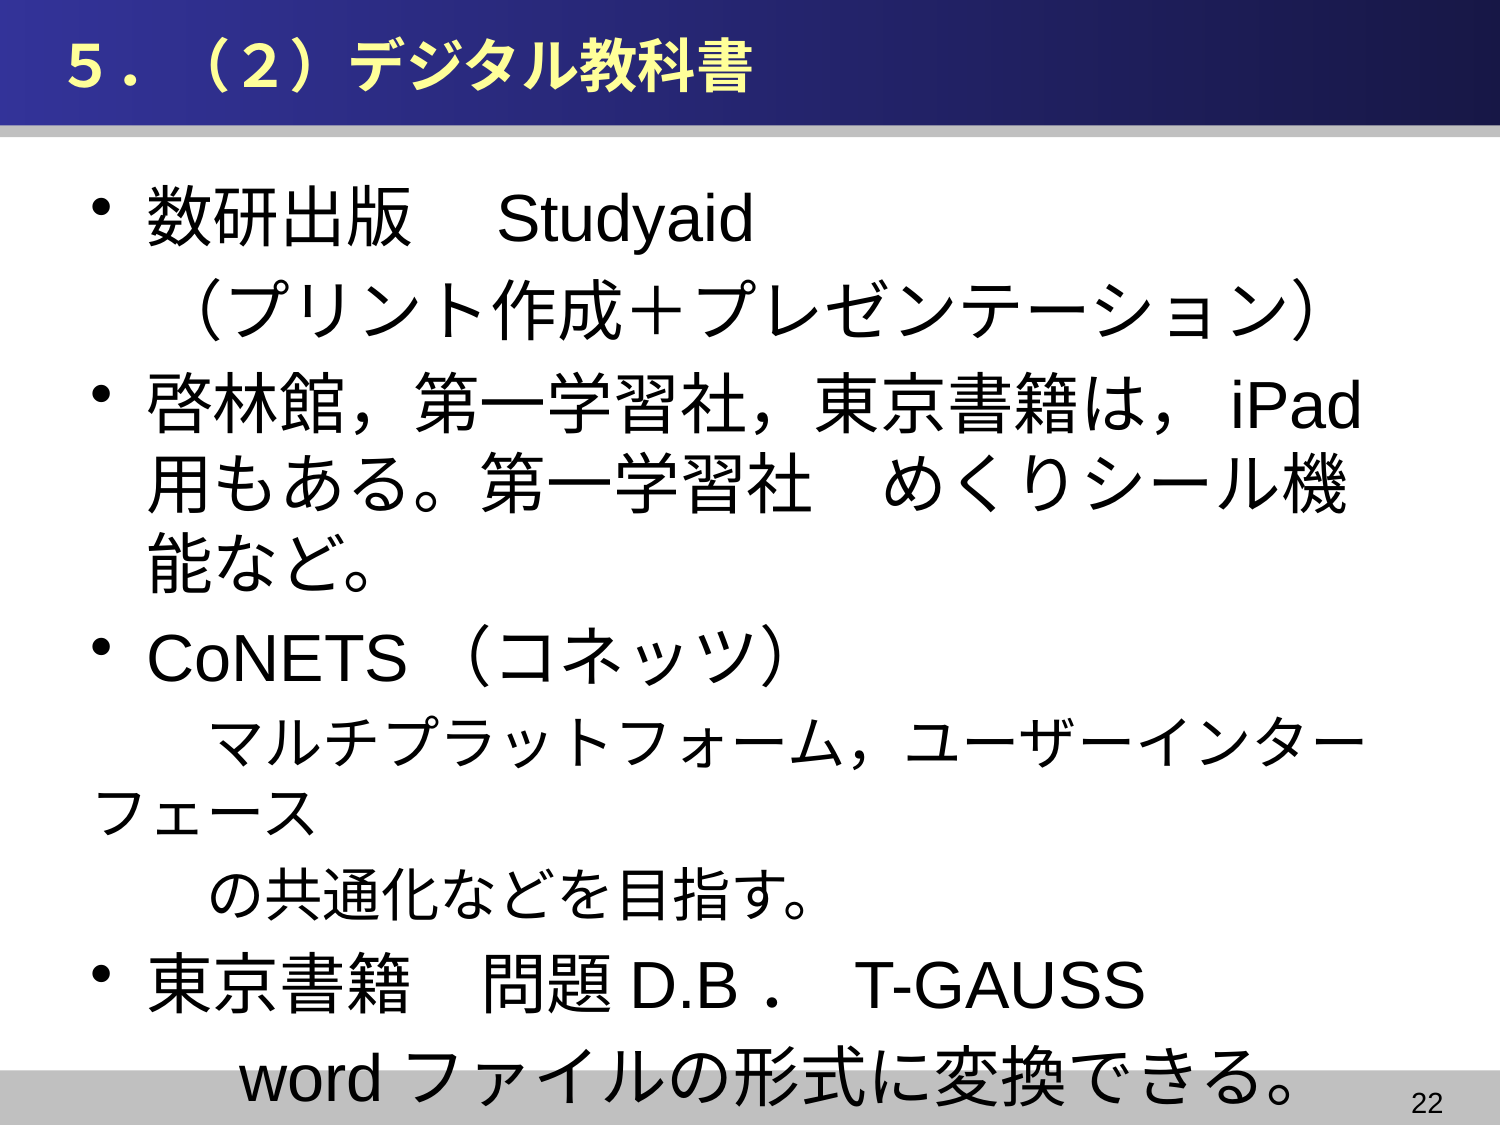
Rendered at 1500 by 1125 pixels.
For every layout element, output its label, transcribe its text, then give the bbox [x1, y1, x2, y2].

slide_number 22 [1108, 1085, 1459, 1118]
list 数研出版 Studyaid （プリント作成＋プレゼンテーション） 啓林館，第一学習社，東京書籍は，iPad用もある。第一学習社 めくりシール機能など。 CoNETS（コネッツ） マルチプラットフォーム，ユーザーインターフェース の共通化などを目指す。 東京書籍 問題D.B． T-GAUSS wordファイルの形式に変換できる。 [75, 167, 1425, 1012]
title ５．（２）デジタル教科書 [41, 23, 1067, 105]
